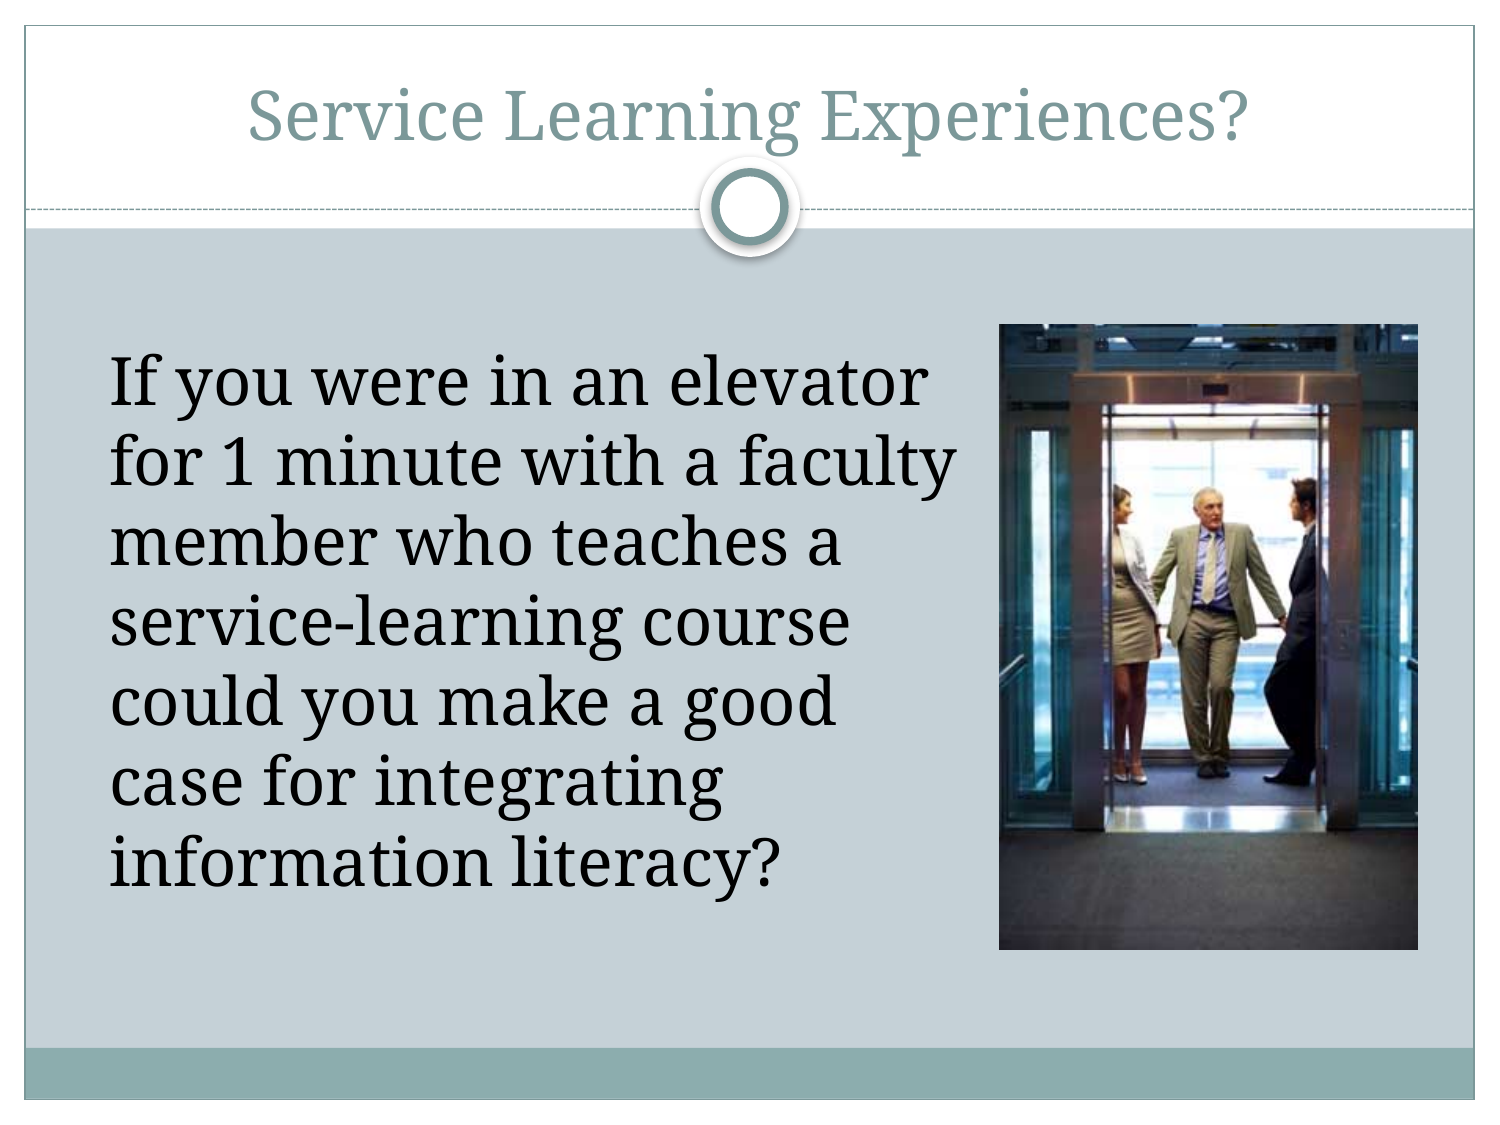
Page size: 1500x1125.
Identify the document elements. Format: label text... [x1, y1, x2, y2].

picture [999, 324, 1418, 951]
list If you were in an elevator for 1 minute with a faculty member who teaches a service-learning course could you make a good case for integrating information literacy? [49, 250, 975, 1001]
title Service Learning Experiences? [49, 37, 1450, 162]
